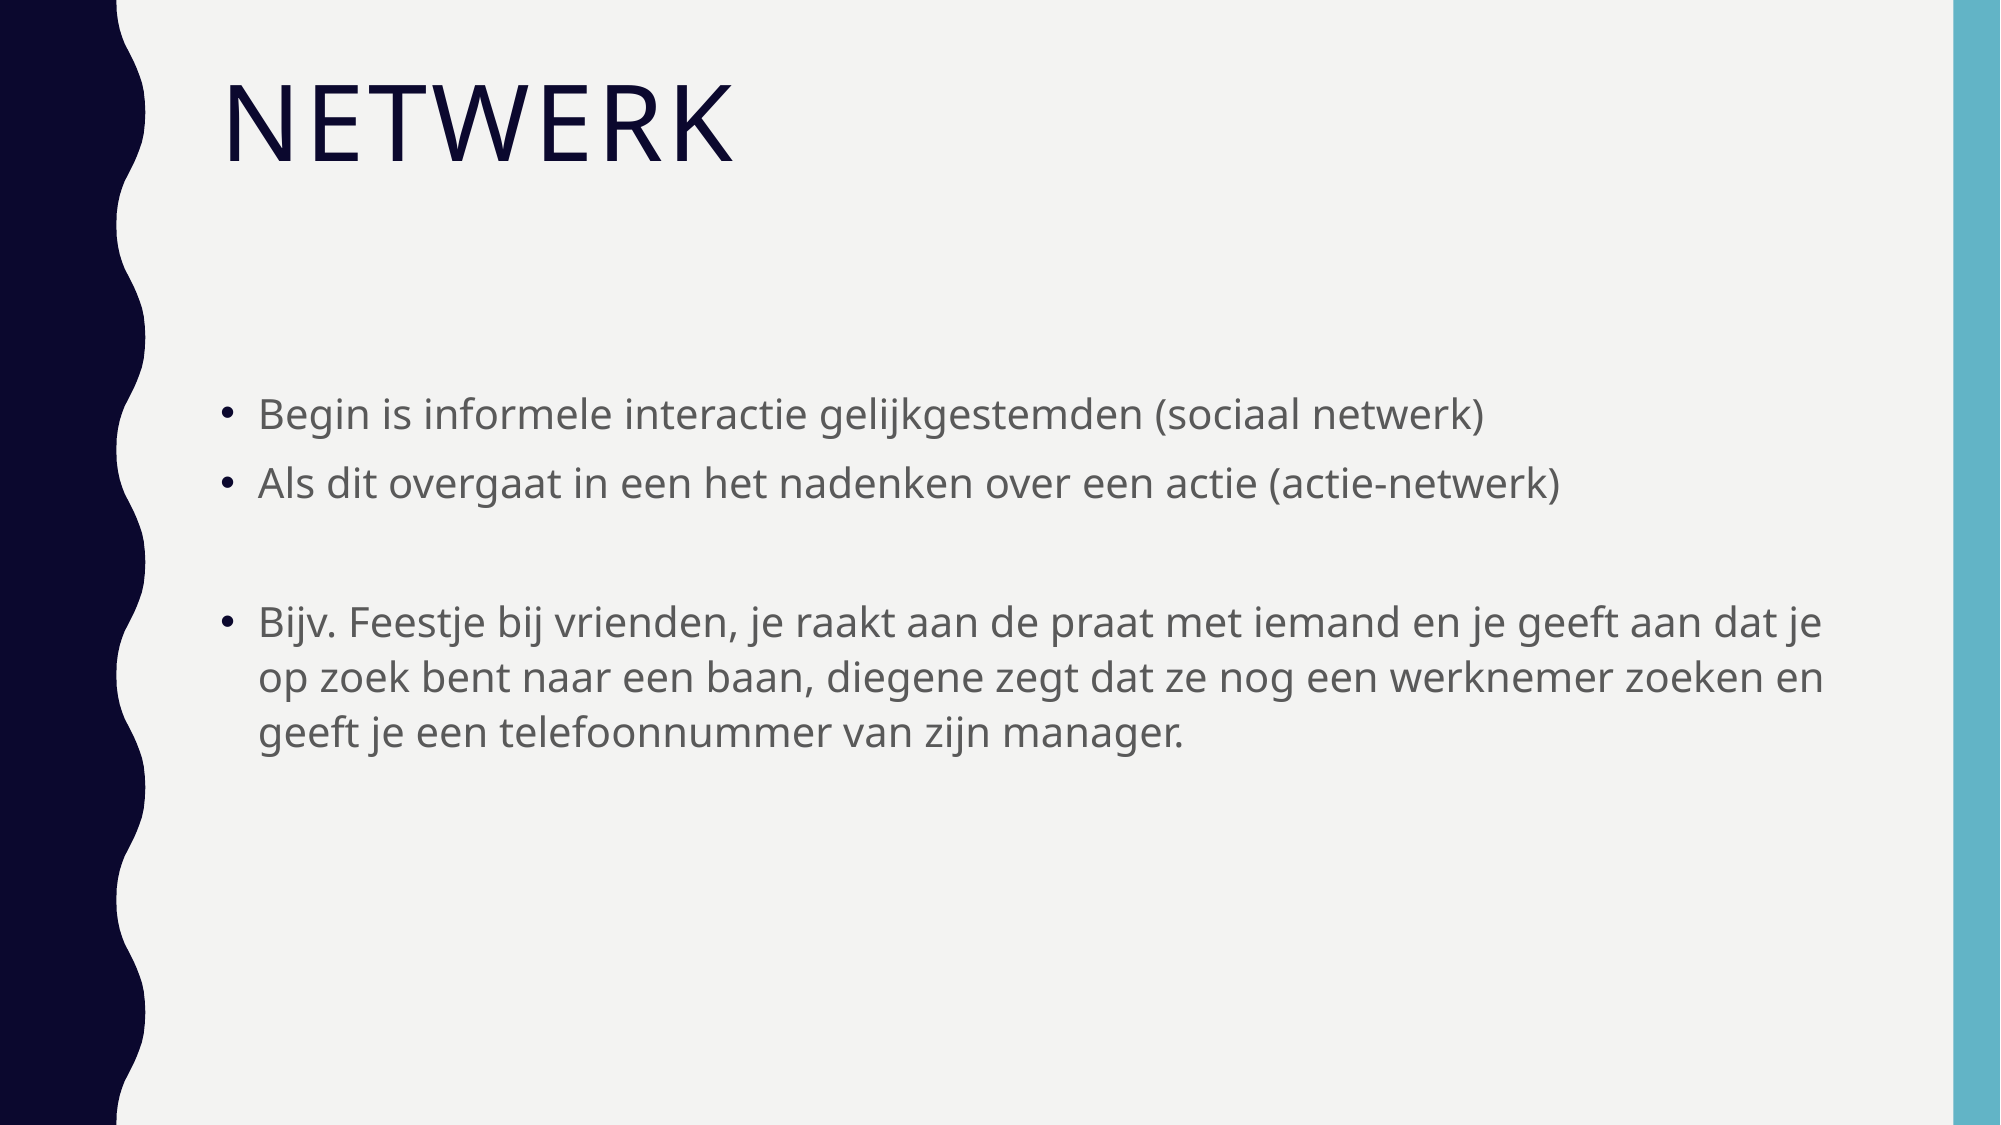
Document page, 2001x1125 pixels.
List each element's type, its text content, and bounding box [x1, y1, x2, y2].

title Netwerk [205, 62, 1875, 308]
list Begin is informele interactie gelijkgestemden (sociaal netwerk) Als dit overgaat in een het nadenken over een actie (actie-netwerk) Bijv. Feestje bij vrienden, je raakt aan de praat met iemand en je geeft aan dat je op zoek bent naar een baan, diegene zegt dat ze nog een werknemer zoeken en geeft je een telefoonnummer van zijn manager. [205, 375, 1875, 965]
